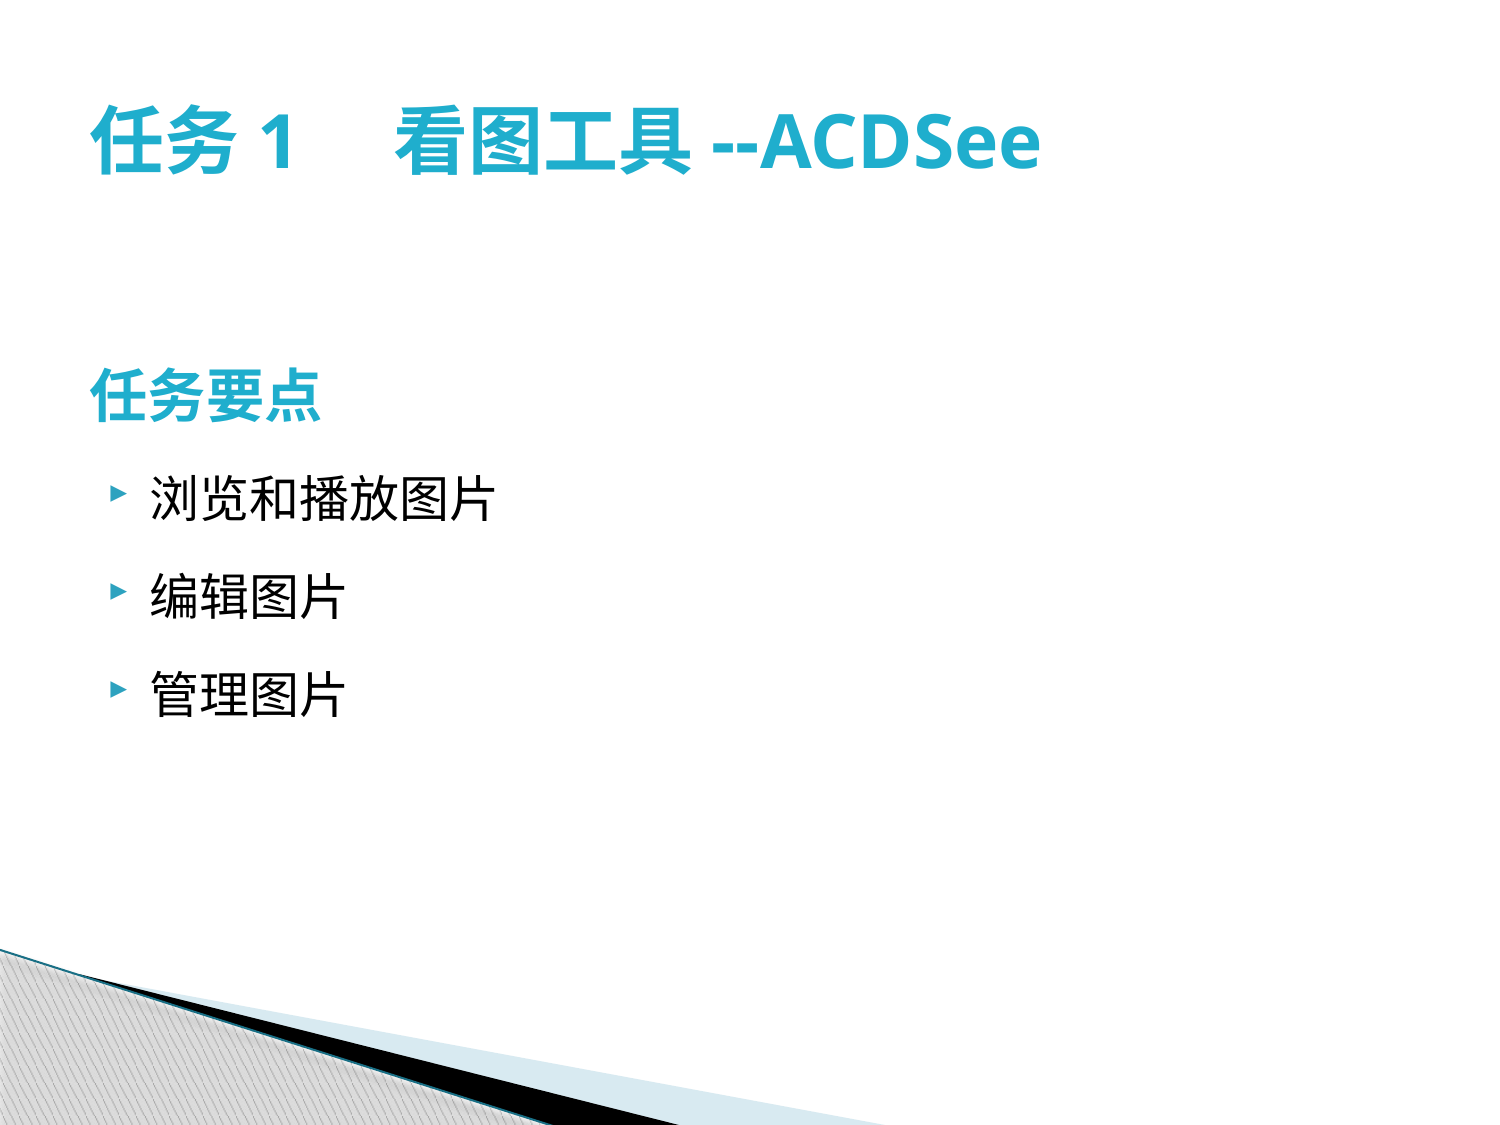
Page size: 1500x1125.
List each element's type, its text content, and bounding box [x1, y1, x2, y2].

title 任务1 看图工具--ACDSee [75, 45, 1425, 233]
list 任务要点 浏览和播放图片 编辑图片 管理图片 [75, 309, 1425, 953]
